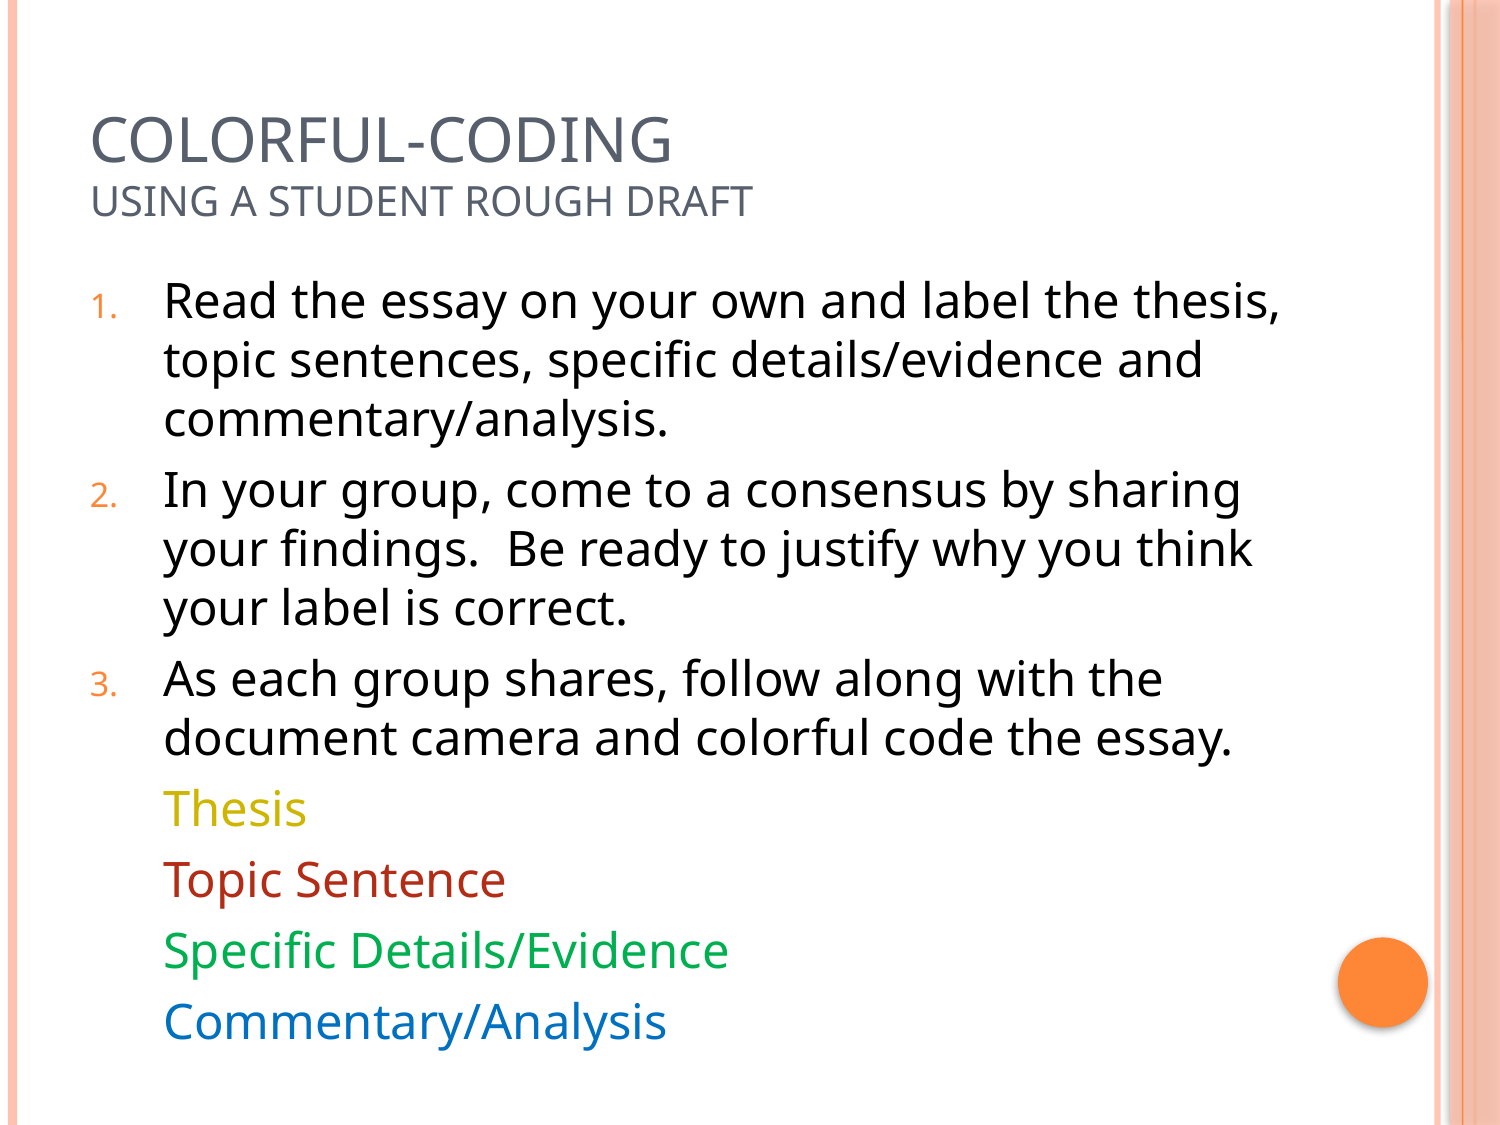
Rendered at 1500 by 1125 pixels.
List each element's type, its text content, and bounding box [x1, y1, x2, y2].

list Read the essay on your own and label the thesis, topic sentences, specific details/evidence and commentary/analysis. In your group, come to a consensus by sharing your findings. Be ready to justify why you think your label is correct. As each group shares, follow along with the document camera and colorful code the essay. Thesis Topic Sentence Specific Details/Evidence Commentary/Analysis [75, 262, 1300, 1062]
title Colorful-Coding Using a Student Rough Draft [75, 45, 1300, 233]
